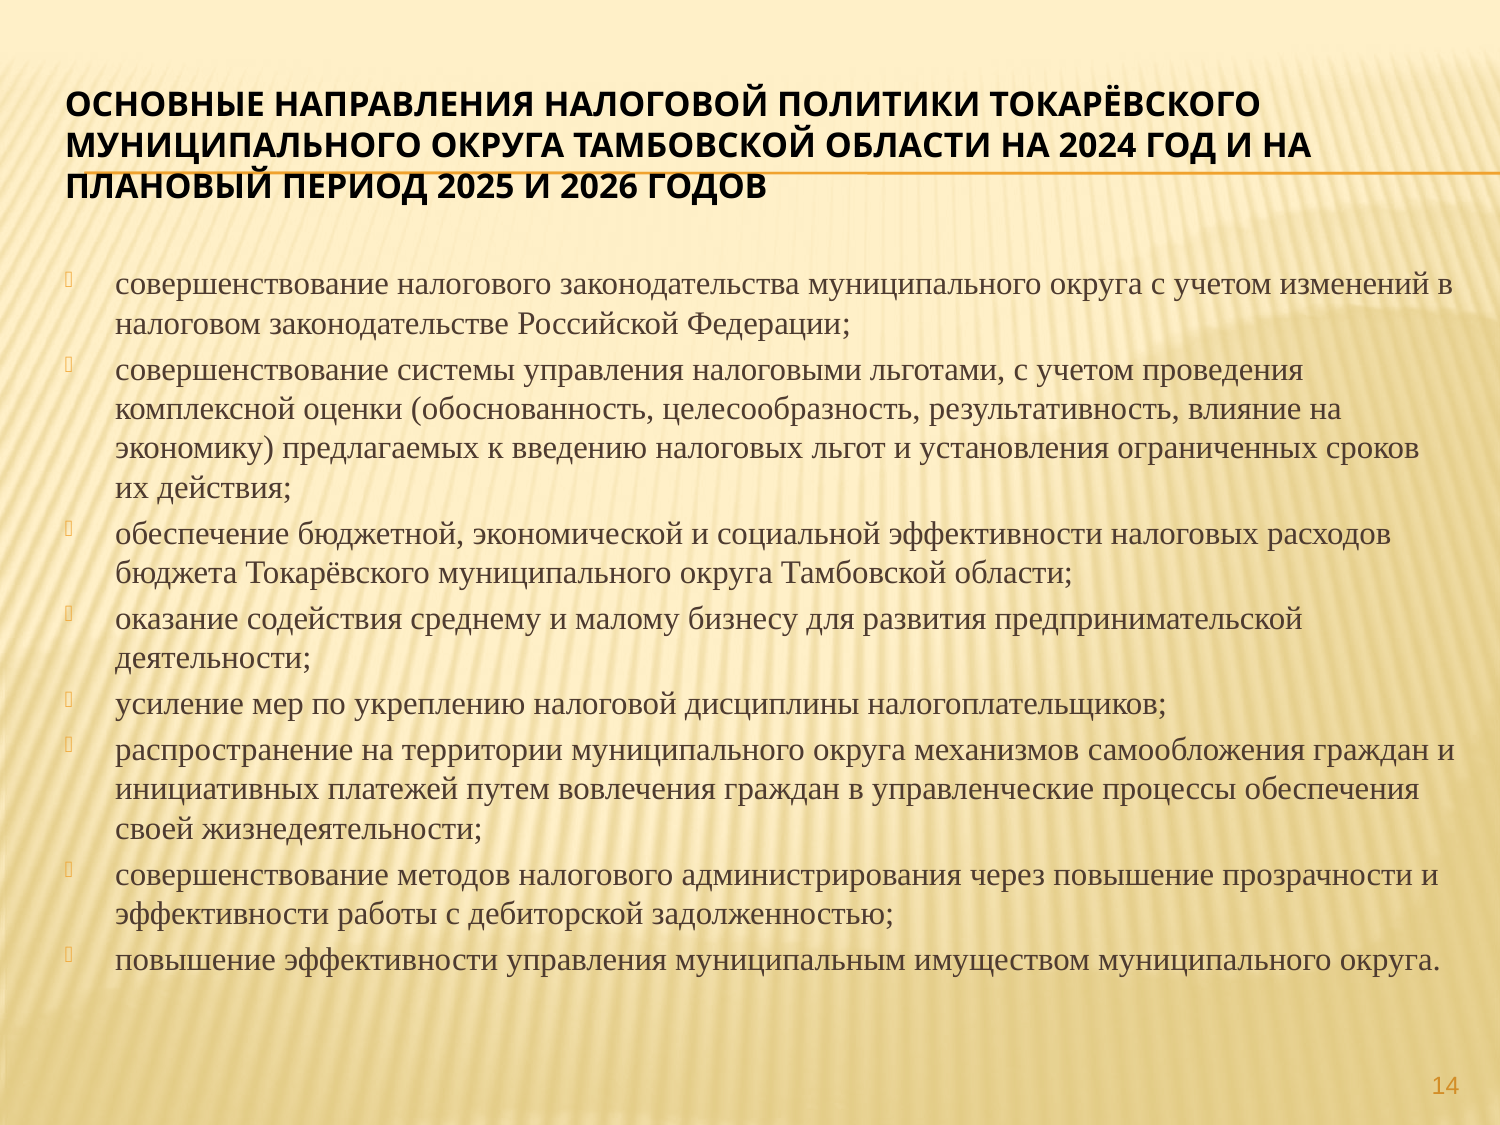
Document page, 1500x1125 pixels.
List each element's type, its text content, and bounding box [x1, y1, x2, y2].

title Основные направления налоговой политики ТОКАРёВСКОГО муниципального округа Тамбовской области на 2024 год И на плановый период 2025 и 2026 годов [50, 75, 1475, 213]
list совершенствование налогового законодательства муниципального округа с учетом изменений в налоговом законодательстве Российской Федерации; совершенствование системы управления налоговыми льготами, с учетом проведения комплексной оценки (обоснованность, целесообразность, результативность, влияние на экономику) предлагаемых к введению налоговых льгот и установления ограниченных сроков их действия; обеспечение бюджетной, экономической и социальной эффективности налоговых расходов бюджета Токарёвского муниципального округа Тамбовской области; оказание содействия среднему и малому бизнесу для развития предпринимательской деятельности; усиление мер по укреплению налоговой дисциплины налогоплательщиков; распространение на территории муниципального округа механизмов самообложения граждан и инициативных платежей путем вовлечения граждан в управленческие процессы обеспечения своей жизнедеятельности; совершенствование методов налогового администрирования через повышение прозрачности и эффективности работы с дебиторской задолженностью; повышение эффективности управления муниципальным имуществом муниципального округа. [50, 254, 1475, 998]
slide_number 14 [1350, 1061, 1475, 1103]
